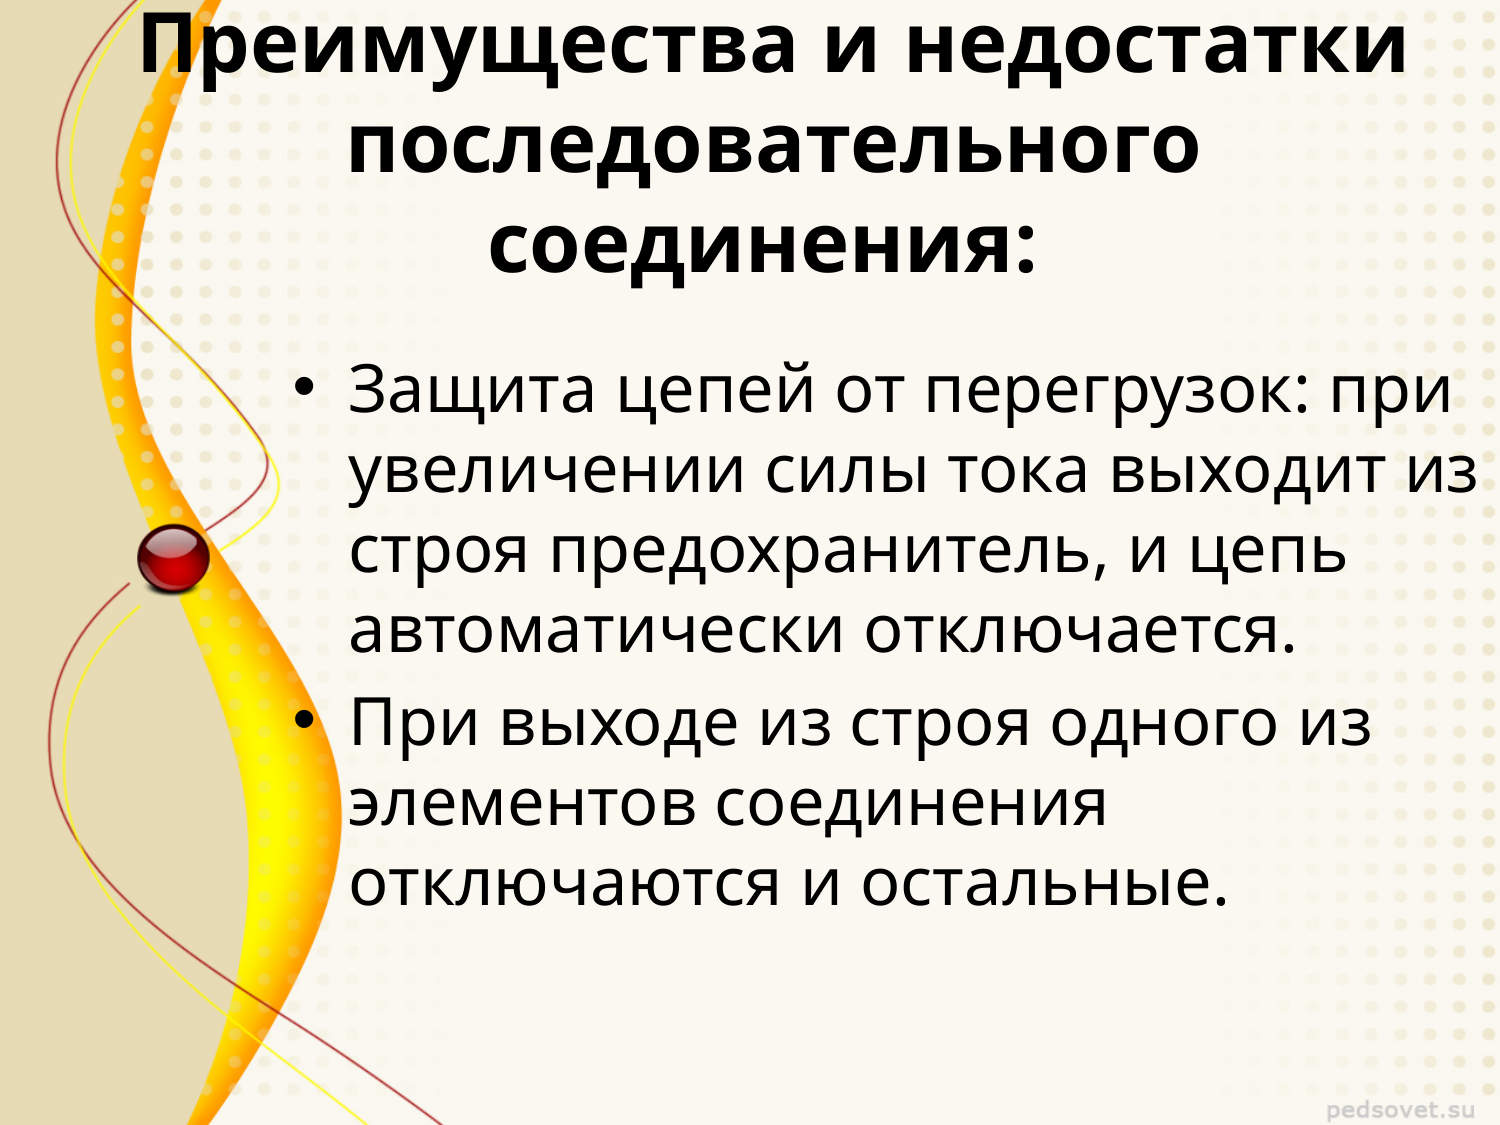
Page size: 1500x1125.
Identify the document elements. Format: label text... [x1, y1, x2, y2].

list Защита цепей от перегрузок: при увеличении силы тока выходит из строя предохранитель, и цепь автоматически отключается. При выходе из строя одного из элементов соединения отключаются и остальные. [277, 338, 1500, 1125]
title Преимущества и недостатки последовательного соединения: [64, 45, 1483, 233]
picture [0, 0, 1500, 1125]
